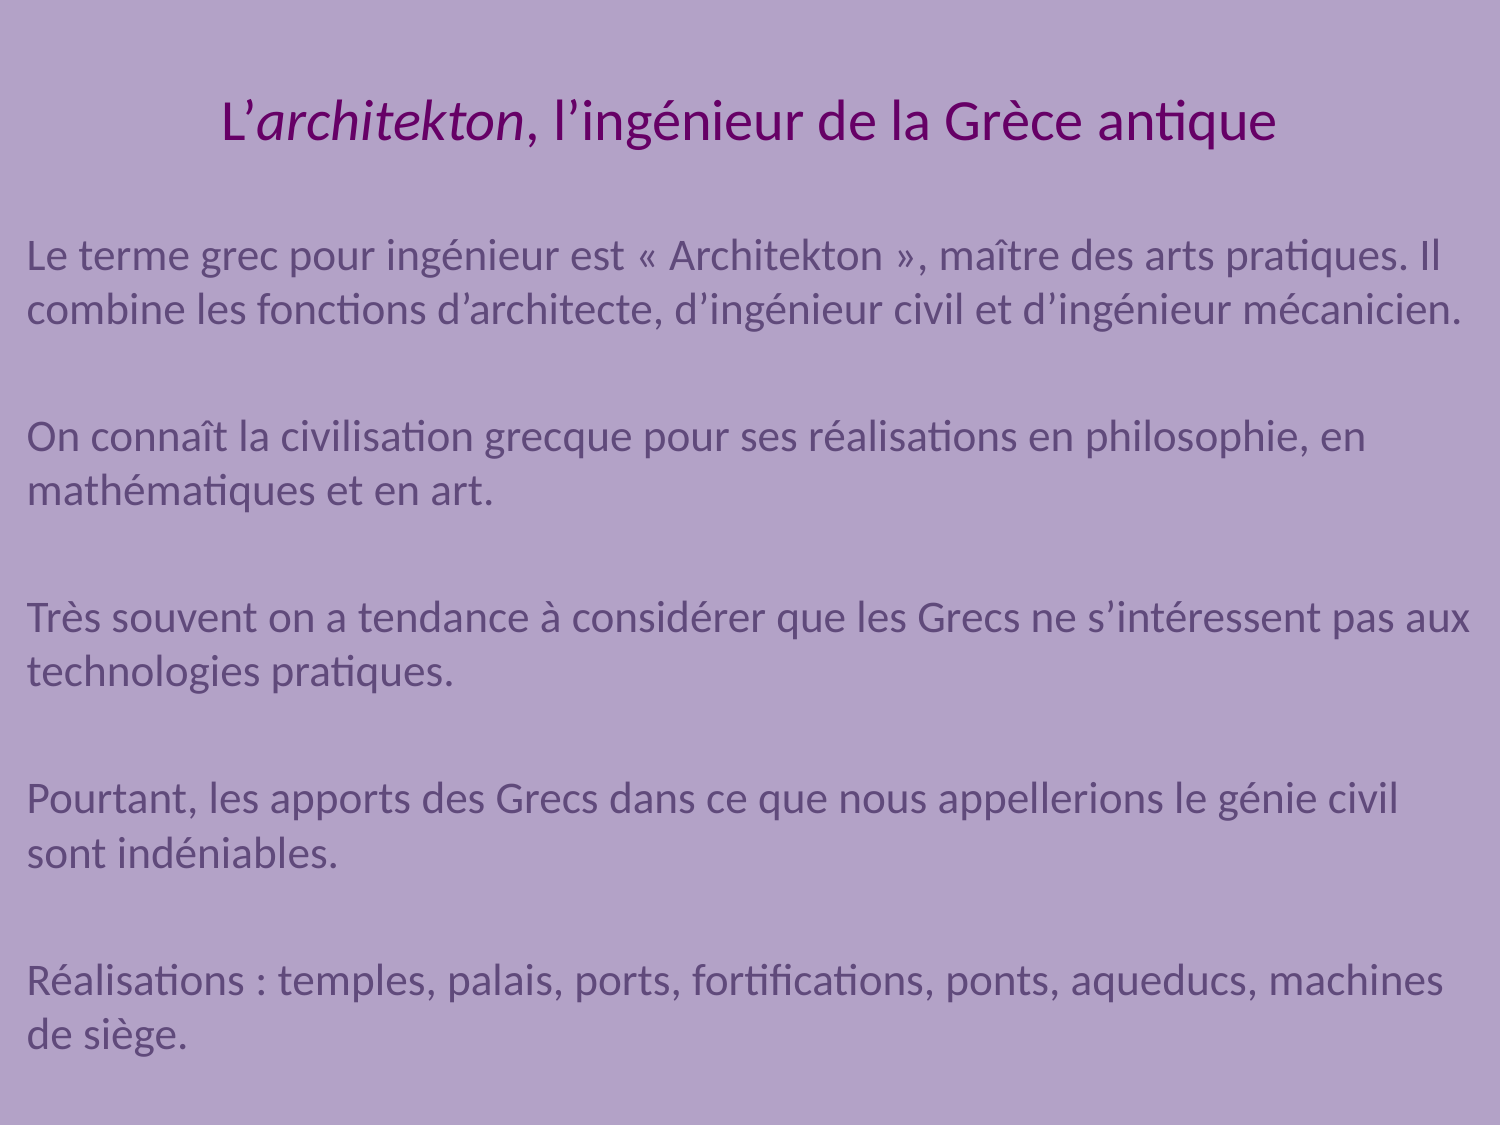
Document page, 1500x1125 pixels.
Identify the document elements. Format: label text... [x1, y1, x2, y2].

title L’architekton, l’ingénieur de la Grèce antique [75, 45, 1425, 190]
list Le terme grec pour ingénieur est « Architekton », maître des arts pratiques. Il combine les fonctions d’architecte, d’ingénieur civil et d’ingénieur mécanicien. On connaît la civilisation grecque pour ses réalisations en philosophie, en mathématiques et en art. Très souvent on a tendance à considérer que les Grecs ne s’intéressent pas aux technologies pratiques. Pourtant, les apports des Grecs dans ce que nous appellerions le génie civil sont indéniables. Réalisations : temples, palais, ports, fortifications, ponts, aqueducs, machines de siège. [11, 217, 1500, 1125]
